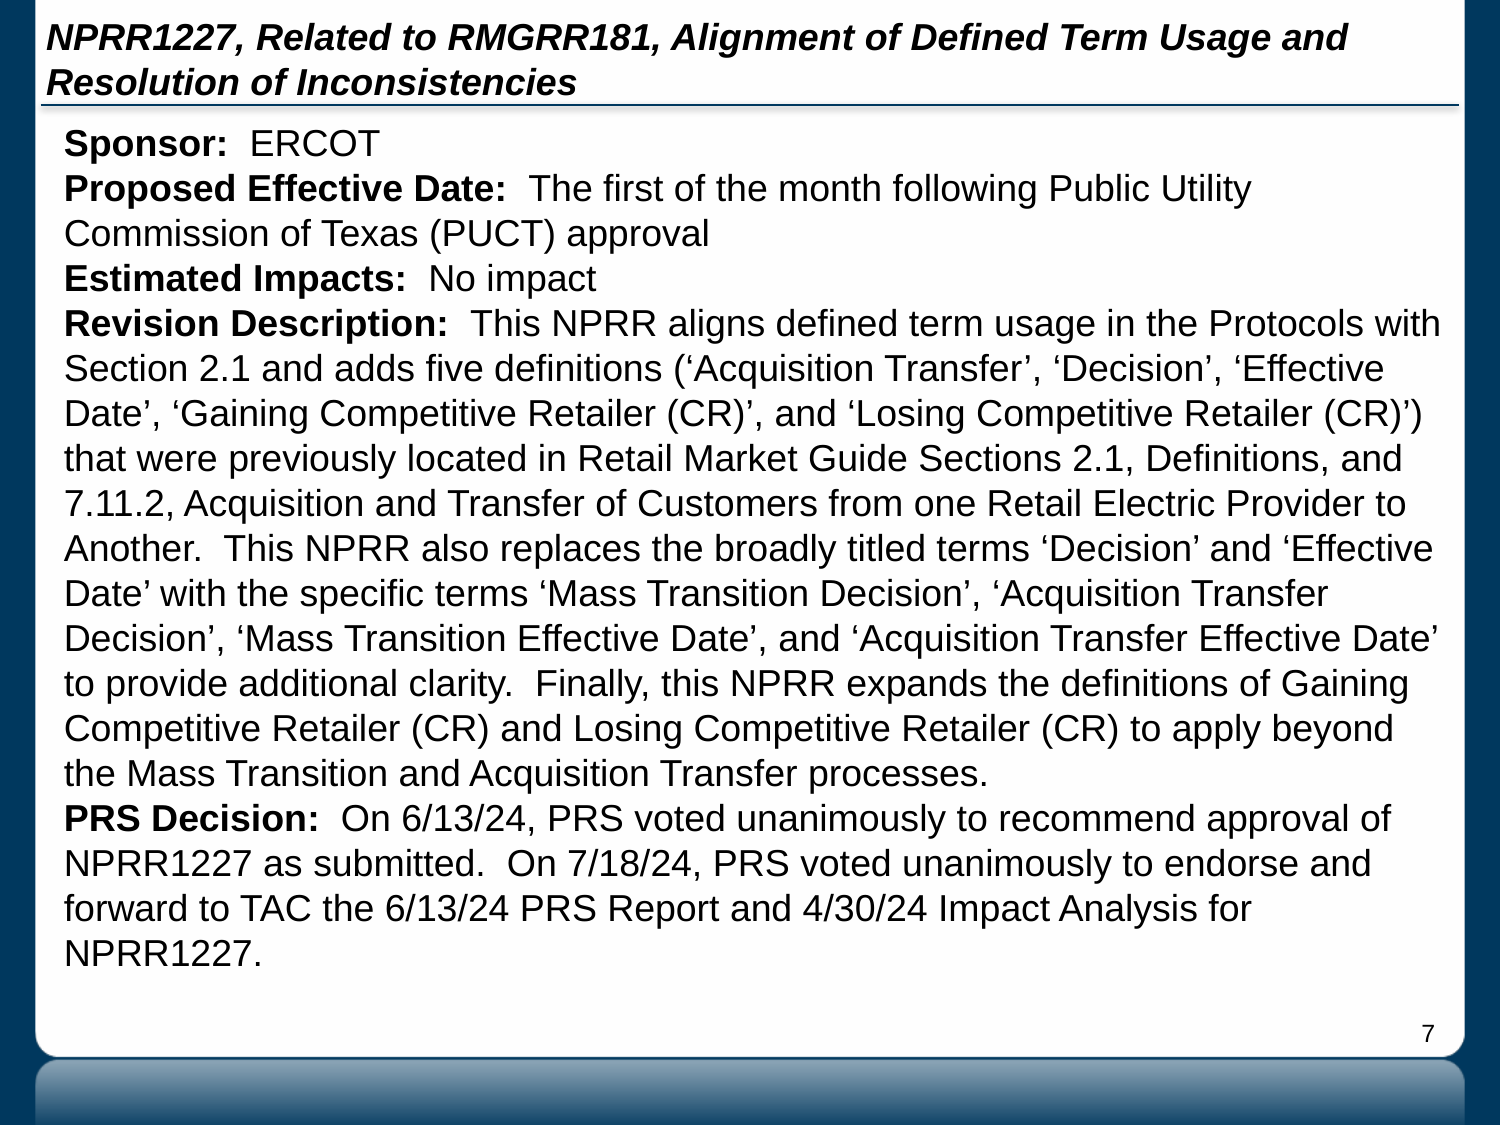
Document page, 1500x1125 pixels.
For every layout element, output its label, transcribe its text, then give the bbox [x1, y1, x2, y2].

text_box Sponsor: ERCOT Proposed Effective Date: The first of the month following Public Utility Commission of Texas (PUCT) approval Estimated Impacts: No impact Revision Description: This NPRR aligns defined term usage in the Protocols with Section 2.1 and adds five definitions (‘Acquisition Transfer’, ‘Decision’, ‘Effective Date’, ‘Gaining Competitive Retailer (CR)’, and ‘Losing Competitive Retailer (CR)’) that were previously located in Retail Market Guide Sections 2.1, Definitions, and 7.11.2, Acquisition and Transfer of Customers from one Retail Electric Provider to Another. This NPRR also replaces the broadly titled terms ‘Decision’ and ‘Effective Date’ with the specific terms ‘Mass Transition Decision’, ‘Acquisition Transfer Decision’, ‘Mass Transition Effective Date’, and ‘Acquisition Transfer Effective Date’ to provide additional clarity. Finally, this NPRR expands the definitions of Gaining Competitive Retailer (CR) and Losing Competitive Retailer (CR) to apply beyond the Mass Transition and Acquisition Transfer processes. PRS Decision: On 6/13/24, PRS voted unanimously to recommend approval of NPRR1227 as submitted. On 7/18/24, PRS voted unanimously to endorse and forward to TAC the 6/13/24 PRS Report and 4/30/24 Impact Analysis for NPRR1227. [11, 111, 1464, 981]
title NPRR1227, Related to RMGRR181, Alignment of Defined Term Usage and Resolution of Inconsistencies [31, 20, 1464, 97]
picture [35, 0, 1465, 1125]
